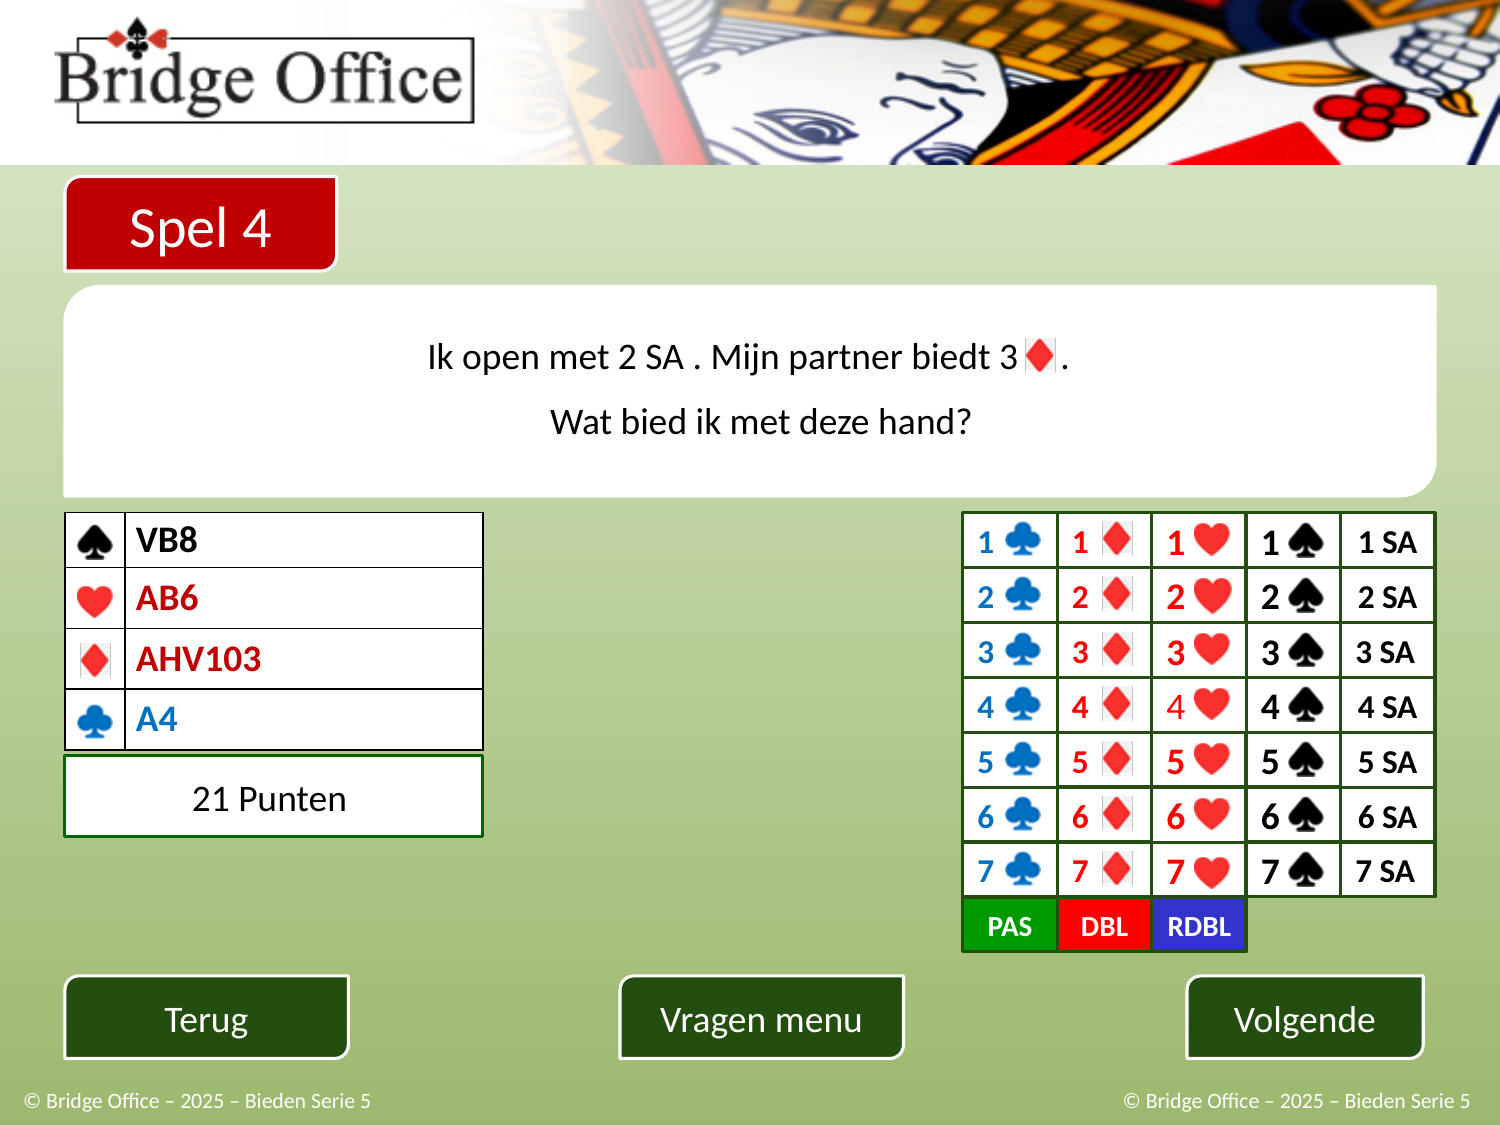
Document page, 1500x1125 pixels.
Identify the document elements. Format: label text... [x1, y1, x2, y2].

text_box 7 [1150, 841, 1245, 898]
picture [1004, 851, 1041, 887]
text_box 1 [1245, 511, 1342, 569]
picture [1004, 576, 1041, 613]
picture [1099, 796, 1135, 833]
text_box 4 [961, 676, 1059, 734]
picture [1288, 851, 1324, 887]
text_box Spel 4 [63, 179, 339, 273]
text_box 3 SA [1339, 621, 1437, 676]
text_box RDBL [1153, 898, 1248, 953]
picture [1288, 741, 1324, 778]
picture [1004, 686, 1041, 723]
picture [1193, 743, 1230, 776]
text_box Ik open met 2 SA . Mijn partner biedt 3 . [394, 324, 1104, 385]
text_box Wat bied ik met deze hand? [528, 389, 995, 450]
table_cell [66, 568, 124, 628]
picture [1022, 338, 1059, 374]
picture [77, 643, 114, 679]
text_box PAS [961, 896, 1059, 953]
text_box 4 [1245, 676, 1339, 734]
picture [1288, 796, 1324, 832]
table_header [66, 513, 124, 567]
picture [1004, 521, 1041, 558]
picture [1099, 631, 1135, 668]
text_box 2 [961, 569, 1056, 621]
text_box Volgende [1185, 974, 1425, 1061]
picture [77, 585, 114, 618]
text_box 7 SA [1339, 844, 1437, 898]
table_header VB8 [126, 513, 482, 567]
picture [1288, 631, 1324, 668]
picture [1193, 798, 1230, 830]
text_box 1 [1059, 511, 1153, 569]
picture [1194, 633, 1230, 666]
text_box 5 [1153, 734, 1248, 786]
text_box 6 SA [1339, 786, 1437, 844]
text_box 2 [1153, 569, 1245, 621]
table_cell [66, 629, 124, 688]
picture [77, 524, 114, 561]
text_box 5 [1248, 734, 1339, 786]
picture [1099, 686, 1135, 723]
text_box 2 [1056, 569, 1153, 621]
picture [1288, 686, 1324, 723]
picture [1004, 741, 1041, 778]
text_box © Bridge Office – 2025 – Bieden Serie 5 [8, 1079, 393, 1121]
text_box 1 SA [1342, 511, 1437, 569]
picture [1193, 688, 1230, 721]
text_box 6 [1056, 786, 1150, 841]
text_box DBL [1059, 898, 1153, 953]
picture [1099, 576, 1135, 613]
table_cell [66, 690, 124, 749]
picture [1099, 741, 1135, 778]
text_box 7 [961, 841, 1056, 896]
picture [77, 703, 114, 740]
text_box 4 [1150, 676, 1245, 734]
text_box © Bridge Office – 2025 – Bieden Serie 5 [1107, 1079, 1500, 1121]
text_box 7 [1245, 841, 1339, 898]
table_cell AHV103 [126, 629, 482, 688]
text_box 21 Punten [63, 754, 484, 838]
text_box 5 [1059, 734, 1153, 786]
text_box 3 [1245, 621, 1339, 676]
text_box 1 [961, 511, 1059, 569]
picture [1193, 523, 1230, 556]
text_box 3 [961, 621, 1056, 676]
text_box 6 [1150, 786, 1245, 841]
picture [1004, 796, 1041, 833]
text_box 1 [1153, 511, 1245, 569]
picture [1099, 521, 1135, 558]
picture [1288, 521, 1325, 558]
picture [1193, 578, 1232, 614]
table_cell AB6 [126, 568, 482, 628]
text_box 7 [1056, 841, 1150, 898]
text_box 4 [1059, 676, 1150, 734]
text_box 6 [961, 786, 1056, 841]
text_box 3 [1056, 621, 1150, 676]
text_box 6 [1245, 786, 1339, 841]
picture [1099, 851, 1135, 887]
text_box 5 [961, 734, 1059, 786]
picture [0, 0, 1500, 166]
text_box Vragen menu [618, 974, 906, 1061]
picture [1193, 857, 1230, 890]
text_box [63, 284, 1437, 498]
picture [1004, 631, 1041, 668]
text_box 2 [1245, 569, 1339, 621]
text_box 4 SA [1339, 676, 1437, 734]
text_box 5 SA [1339, 734, 1437, 786]
text_box Terug [63, 974, 350, 1061]
table_cell A4 [126, 690, 482, 749]
picture [1288, 576, 1324, 613]
text_box 3 [1150, 621, 1245, 676]
text_box 2 SA [1339, 569, 1437, 621]
